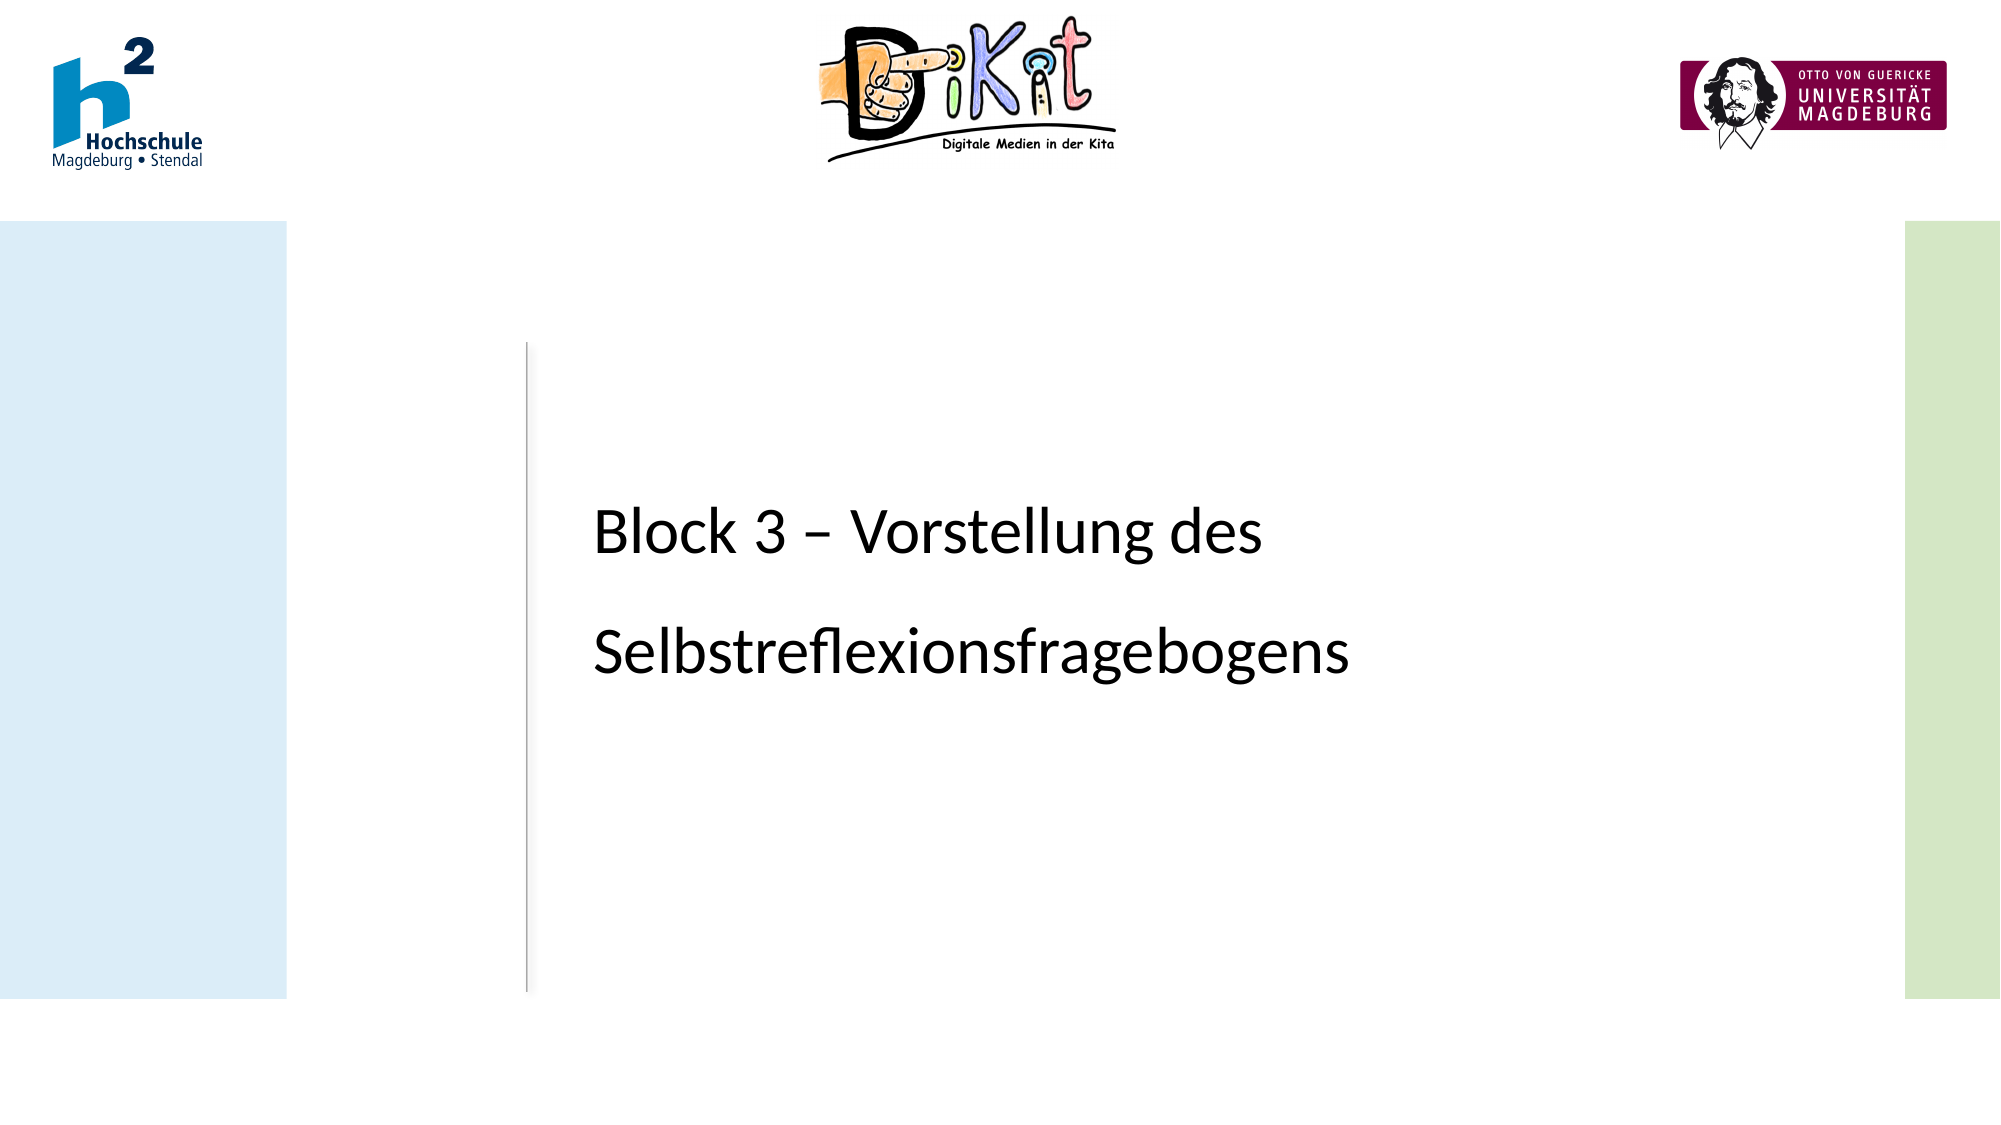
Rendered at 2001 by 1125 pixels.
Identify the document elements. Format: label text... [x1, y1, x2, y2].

text_box [1905, 220, 2000, 999]
picture [53, 37, 202, 170]
text_box Block 3 – Vorstellung des Selbstreflexionsfragebogens [578, 439, 1853, 695]
picture [1680, 57, 1947, 150]
title [0, 221, 287, 999]
picture [816, 14, 1119, 170]
